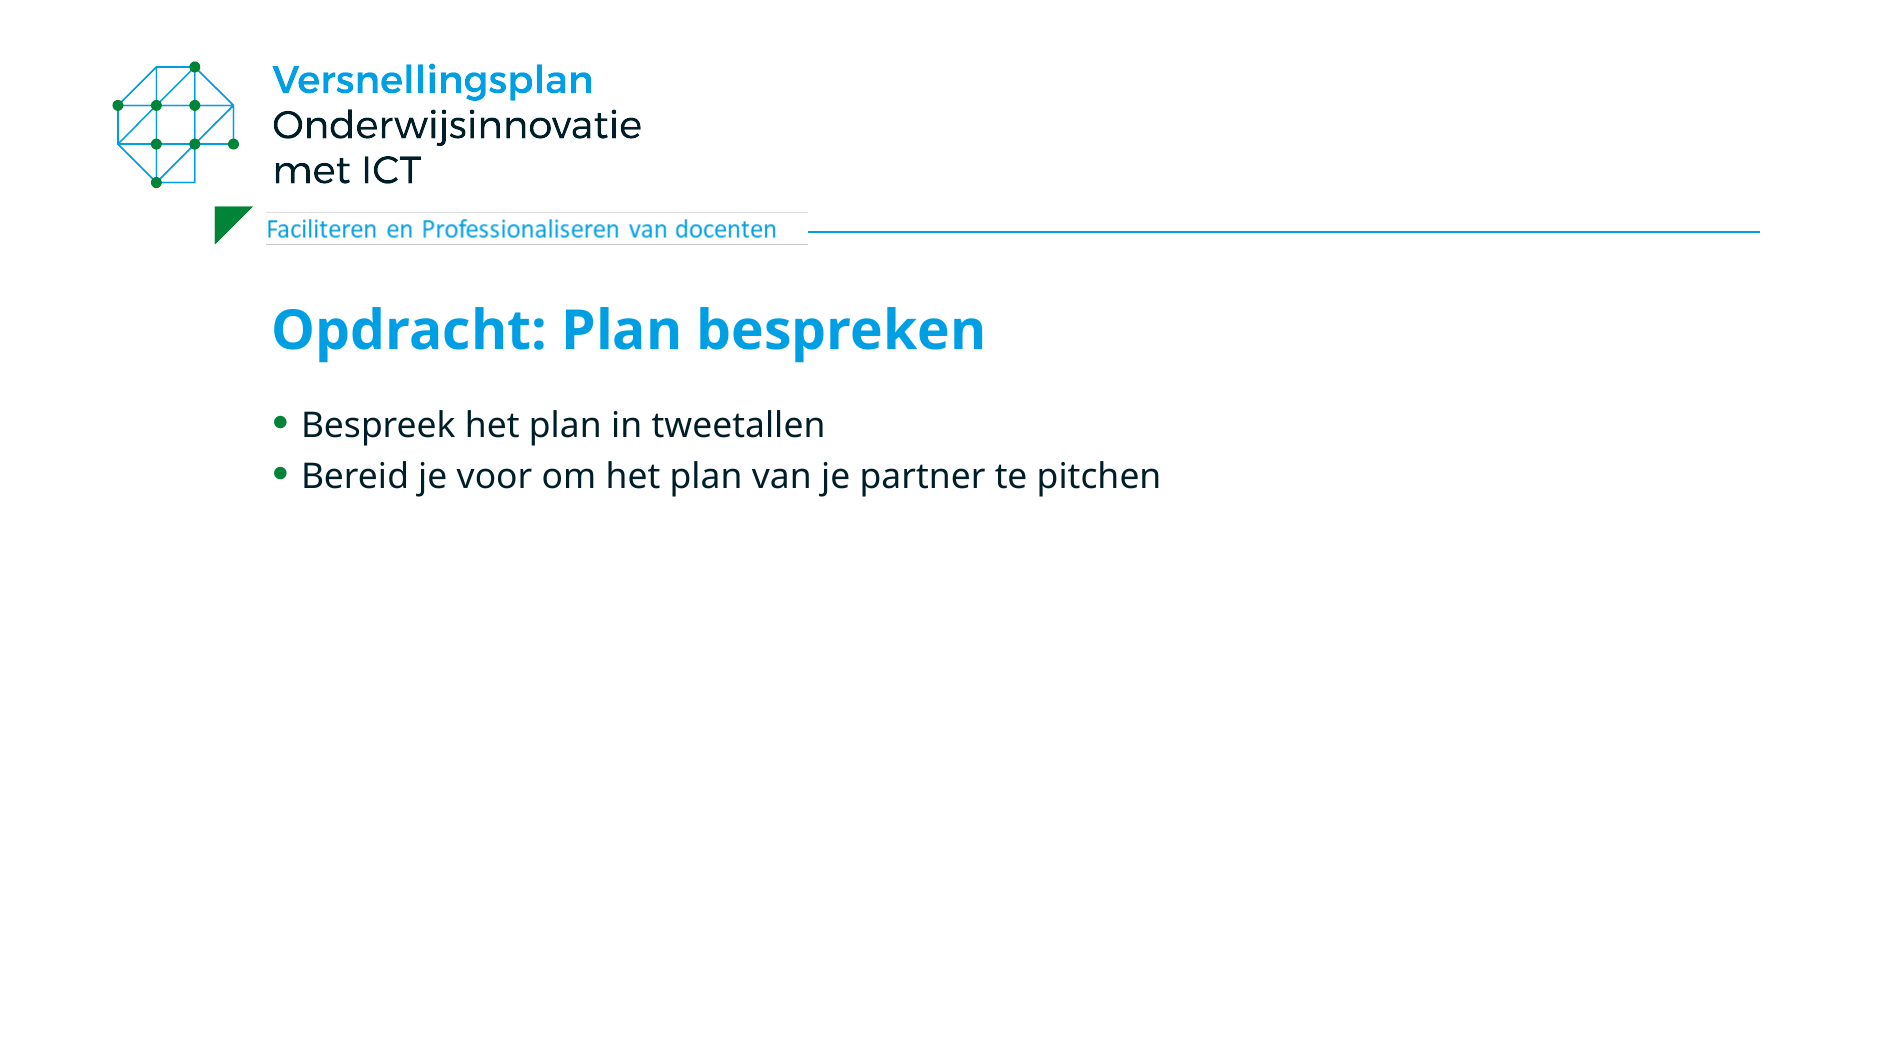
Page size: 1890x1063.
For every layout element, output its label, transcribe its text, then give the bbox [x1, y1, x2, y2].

list Bespreek het plan in tweetallen Bereid je voor om het plan van je partner te pitchen [271, 393, 1778, 1022]
picture [0, 0, 808, 261]
title Opdracht: Plan bespreken [271, 294, 1469, 356]
